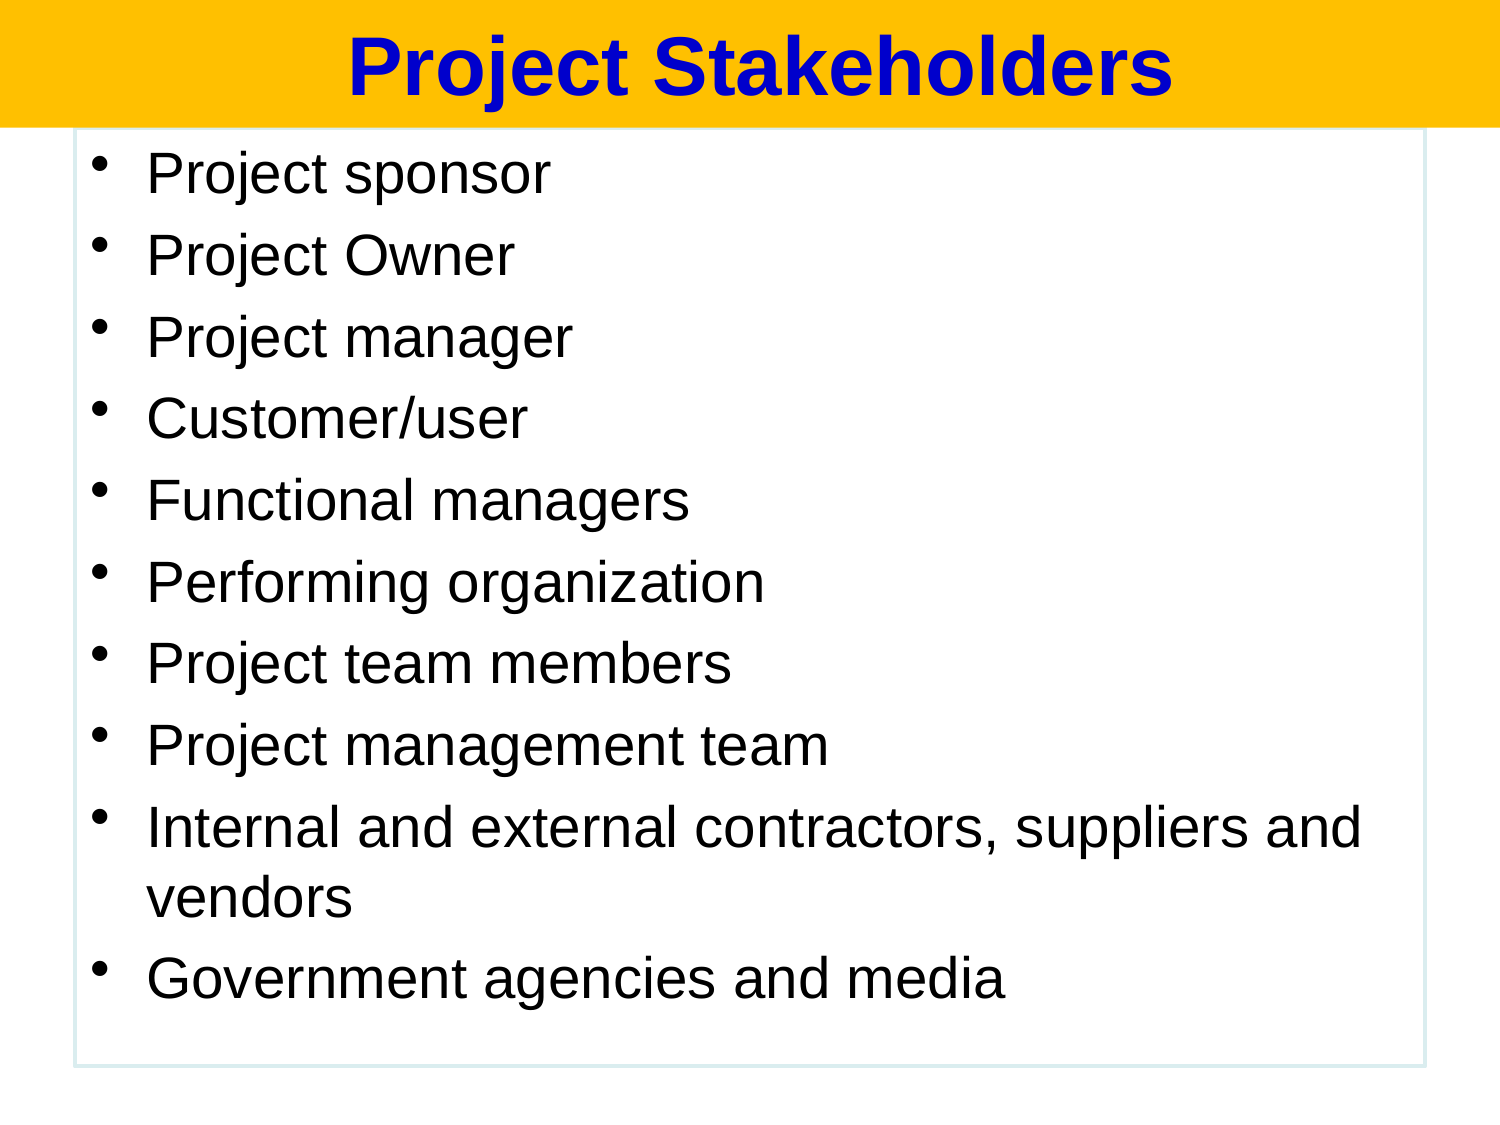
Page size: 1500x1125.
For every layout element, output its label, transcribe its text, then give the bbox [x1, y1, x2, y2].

list Project sponsor Project Owner Project manager Customer/user Functional managers Performing organization Project team members Project management team Internal and external contractors, suppliers and vendors Government agencies and media [73, 128, 1427, 1068]
text_box Project Stakeholders [0, 0, 1500, 128]
